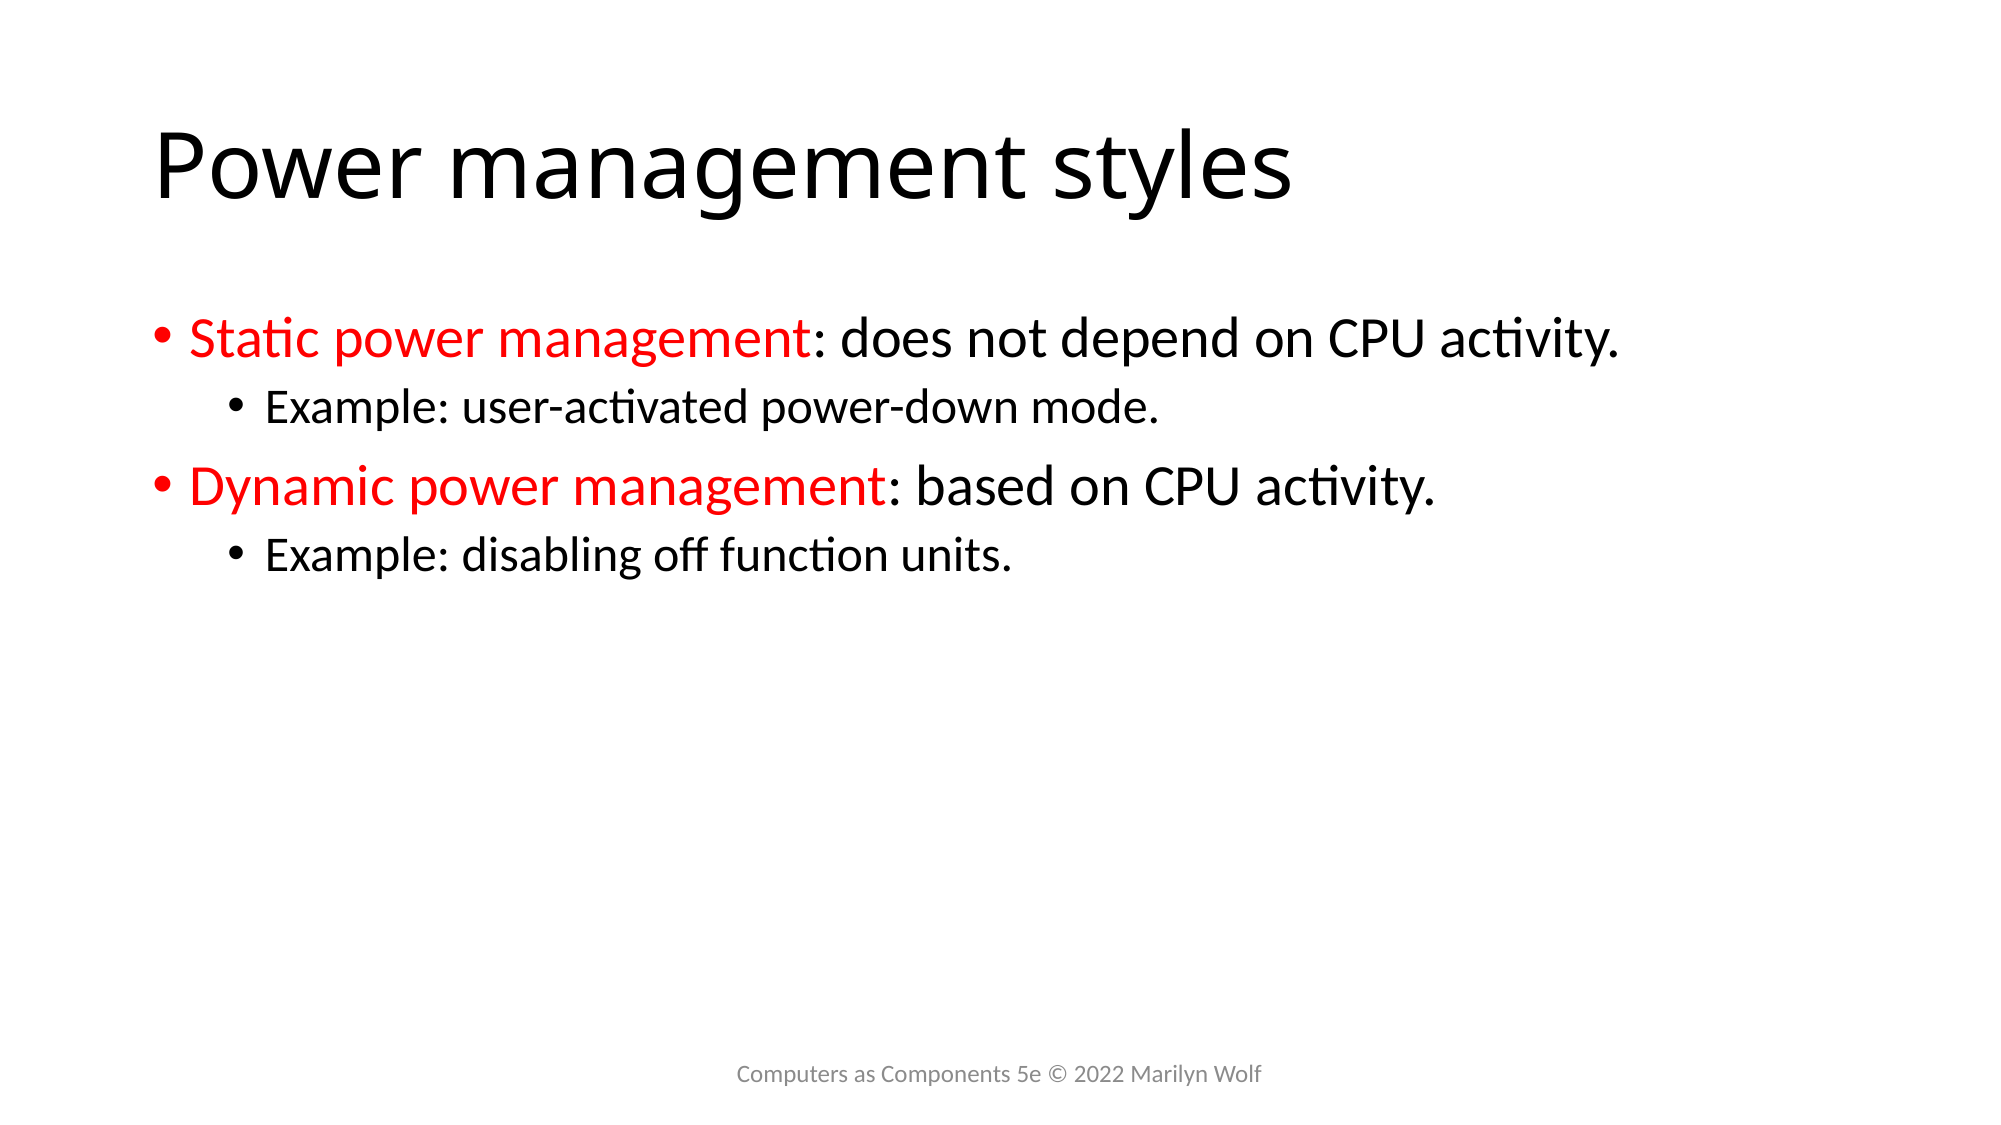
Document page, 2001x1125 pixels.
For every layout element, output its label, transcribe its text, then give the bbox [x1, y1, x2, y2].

title Power management styles [137, 59, 1863, 278]
list Static power management: does not depend on CPU activity. Example: user-activated power-down mode. Dynamic power management: based on CPU activity. Example: disabling off function units. [137, 299, 1863, 1014]
footer Computers as Components 5e © 2022 Marilyn Wolf [662, 1042, 1338, 1103]
